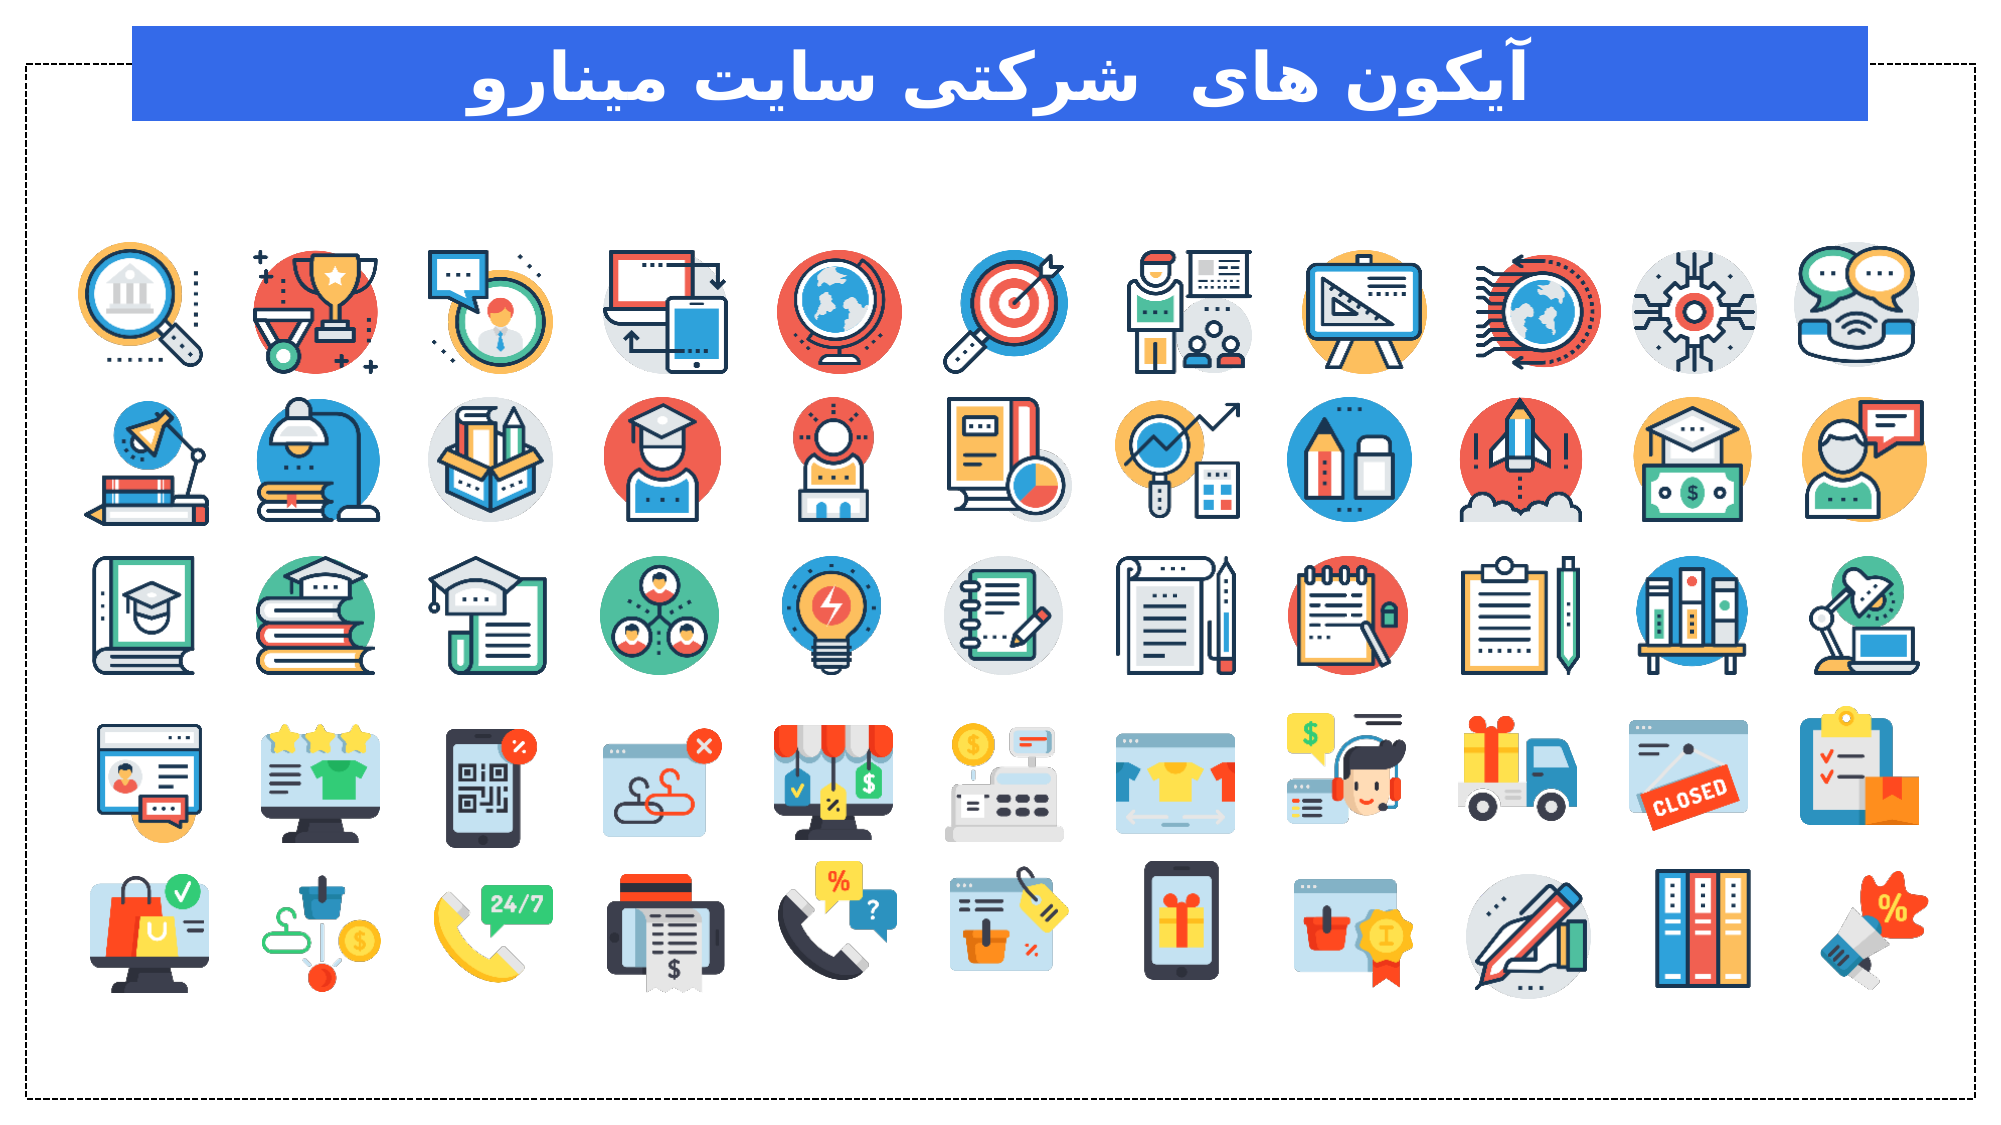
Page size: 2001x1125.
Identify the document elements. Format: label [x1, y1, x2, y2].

picture [432, 729, 551, 848]
picture [1116, 724, 1235, 843]
picture [1287, 709, 1406, 828]
picture [84, 401, 209, 526]
picture [428, 250, 553, 375]
picture [778, 861, 897, 980]
picture [1127, 250, 1252, 375]
picture [262, 874, 381, 993]
picture [1288, 556, 1408, 675]
picture [1804, 556, 1924, 675]
picture [1794, 242, 1919, 367]
picture [944, 556, 1063, 675]
picture [256, 397, 381, 522]
picture [1460, 556, 1580, 675]
picture [603, 250, 728, 375]
picture [950, 859, 1069, 978]
picture [947, 397, 1072, 522]
picture [1629, 716, 1748, 835]
picture [1122, 861, 1241, 980]
picture [84, 556, 203, 675]
picture [600, 397, 725, 522]
picture [1802, 397, 1927, 522]
picture [428, 556, 547, 675]
picture [253, 250, 378, 375]
picture [1476, 250, 1601, 375]
picture [1466, 874, 1591, 999]
picture [943, 250, 1068, 375]
picture [261, 724, 380, 843]
picture [434, 874, 553, 993]
picture [1302, 250, 1427, 375]
picture [945, 723, 1064, 842]
picture [90, 874, 209, 993]
picture [771, 397, 896, 522]
picture [772, 556, 891, 675]
picture [1643, 869, 1763, 988]
picture [1632, 556, 1752, 675]
picture [1815, 870, 1934, 990]
picture [1458, 709, 1577, 828]
picture [600, 556, 719, 675]
picture [1632, 250, 1757, 375]
picture [1294, 874, 1413, 993]
picture [606, 874, 725, 993]
picture [78, 242, 203, 367]
picture [1630, 397, 1755, 522]
picture [1115, 397, 1240, 522]
picture [774, 723, 893, 842]
picture [1458, 397, 1583, 522]
picture [1116, 556, 1236, 675]
picture [428, 397, 553, 522]
picture [777, 250, 902, 375]
picture [256, 556, 375, 675]
picture [90, 724, 209, 843]
picture [1287, 397, 1412, 522]
picture [603, 723, 722, 842]
picture [1800, 706, 1919, 825]
